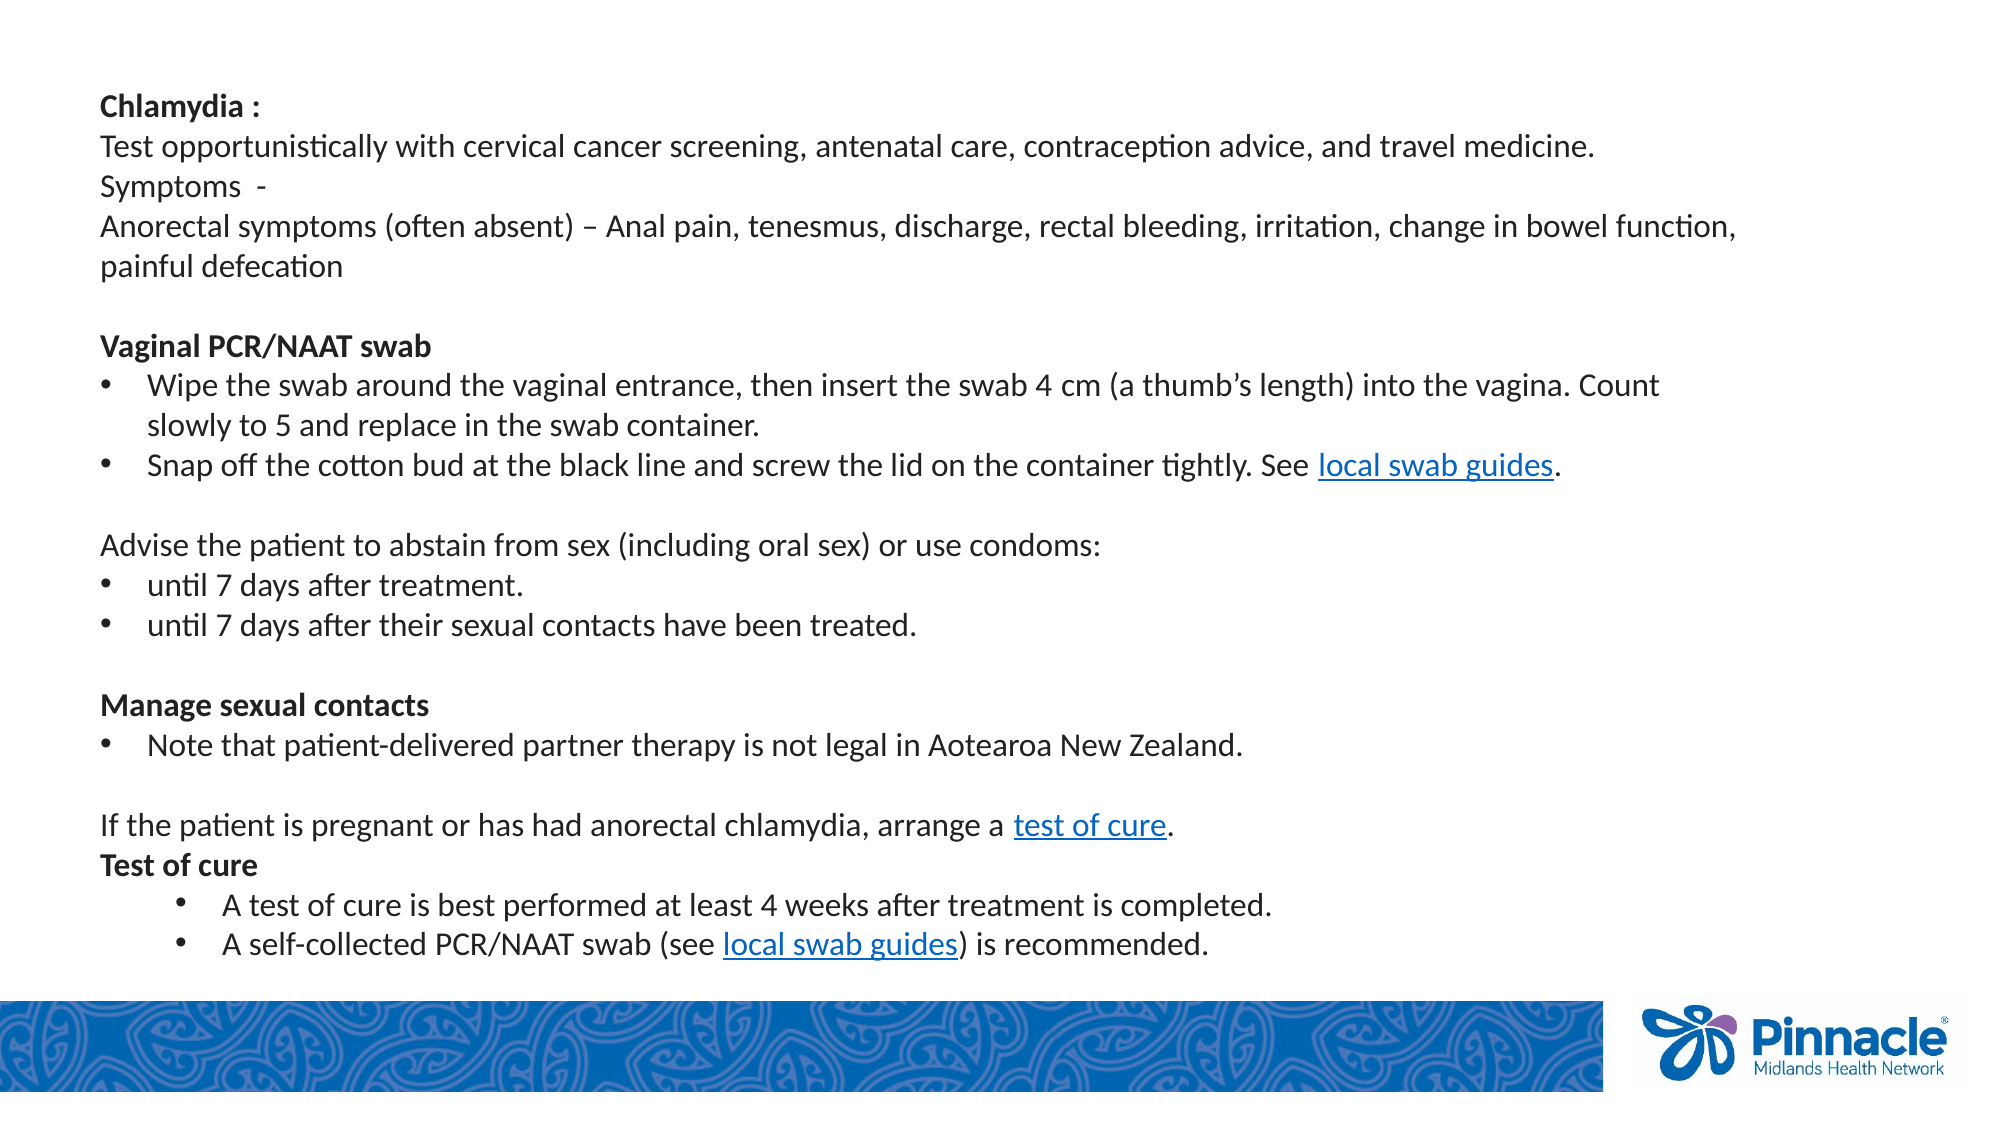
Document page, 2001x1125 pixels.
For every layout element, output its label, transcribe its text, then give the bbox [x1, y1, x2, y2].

picture [0, 1001, 1604, 1092]
text_box Chlamydia : Test opportunistically with cervical cancer screening, antenatal care, contraception advice, and travel medicine. Symptoms - Anorectal symptoms (often absent) – Anal pain, tenesmus, discharge, rectal bleeding, irritation, change in bowel function, painful defecation Vaginal PCR/NAAT swab Wipe the swab around the vaginal entrance, then insert the swab 4 cm (a thumb’s length) into the vagina. Count slowly to 5 and replace in the swab container. Snap off the cotton bud at the black line and screw the lid on the container tightly. See local swab guides. Advise the patient to abstain from sex (including oral sex) or use condoms: until 7 days after treatment. until 7 days after their sexual contacts have been treated. Manage sexual contacts Note that patient-delivered partner therapy is not legal in Aotearoa New Zealand. If the patient is pregnant or has had anorectal chlamydia, arrange a test of cure. Test of cure A test of cure is best performed at least 4 weeks after treatment is completed. A self-collected PCR/NAAT swab (see local swab guides) is recommended. [85, 76, 1765, 1053]
picture [1631, 994, 1971, 1092]
